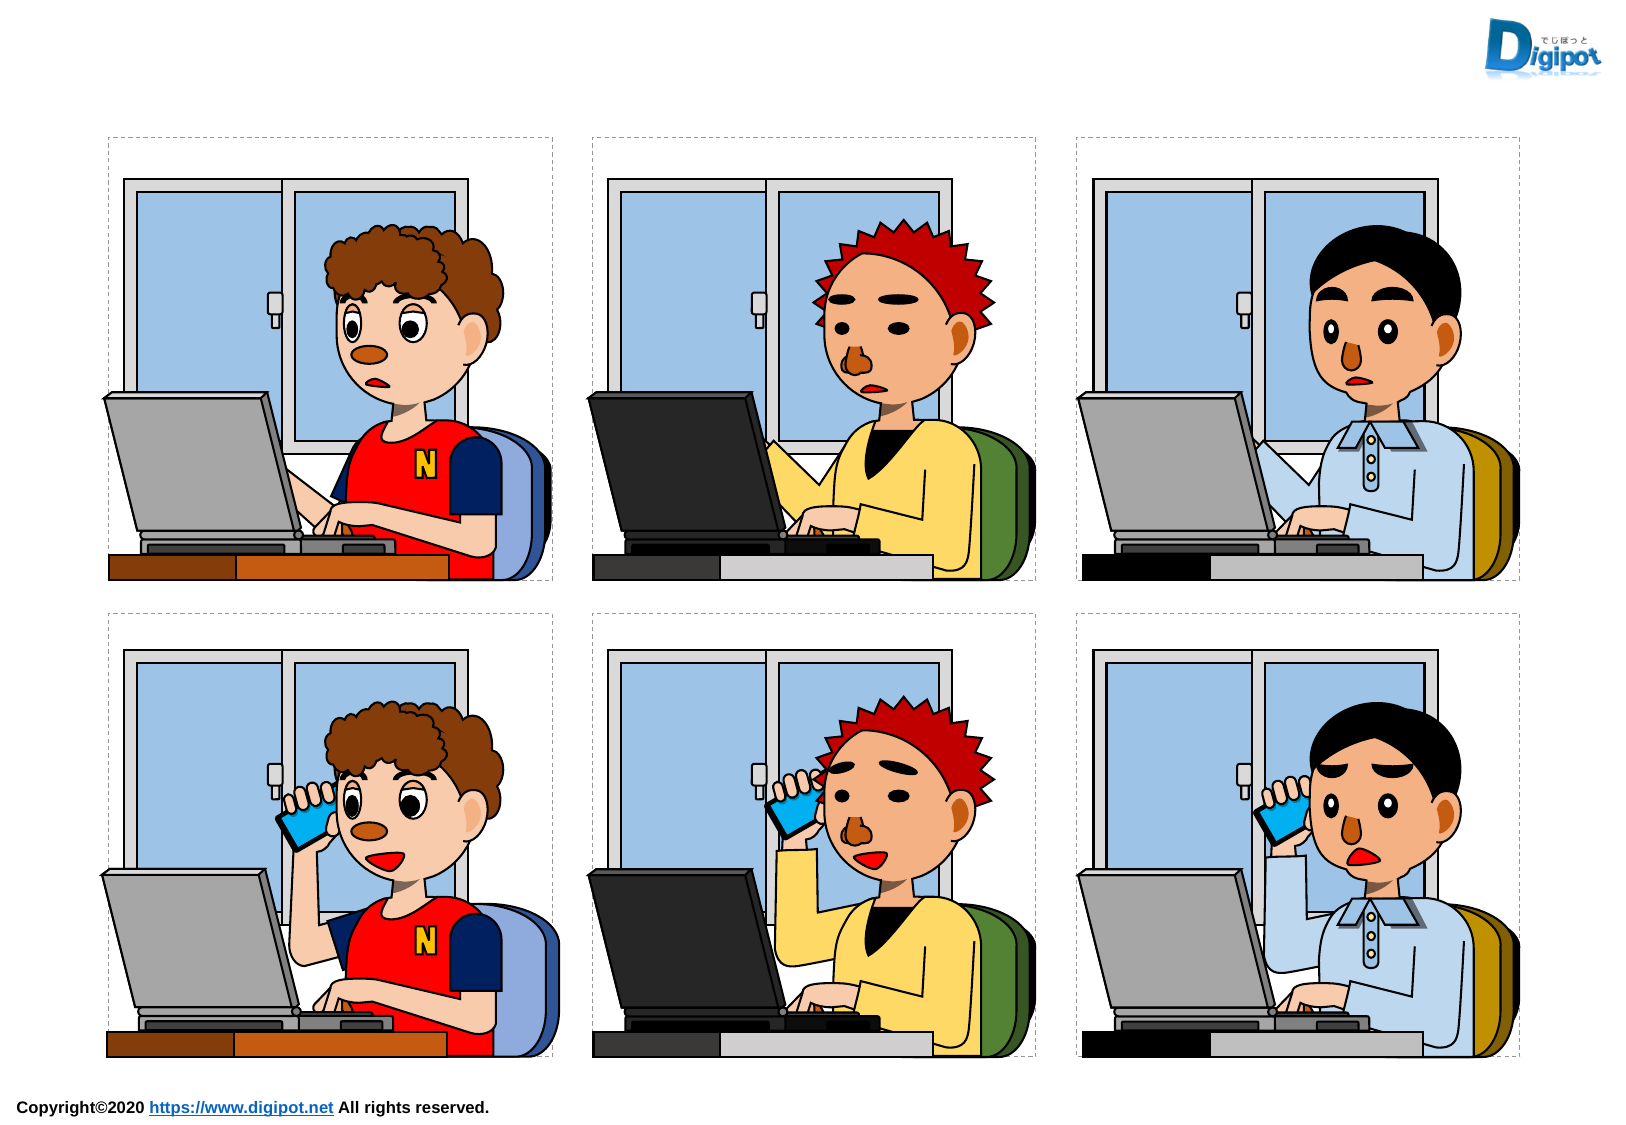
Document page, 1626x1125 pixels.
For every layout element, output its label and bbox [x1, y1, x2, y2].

text_box [588, 178, 1036, 581]
picture [1485, 18, 1602, 82]
text_box [104, 178, 551, 581]
text_box [1078, 178, 1520, 581]
text_box [588, 650, 1036, 1058]
text_box [1078, 650, 1520, 1058]
text_box [101, 650, 560, 1057]
